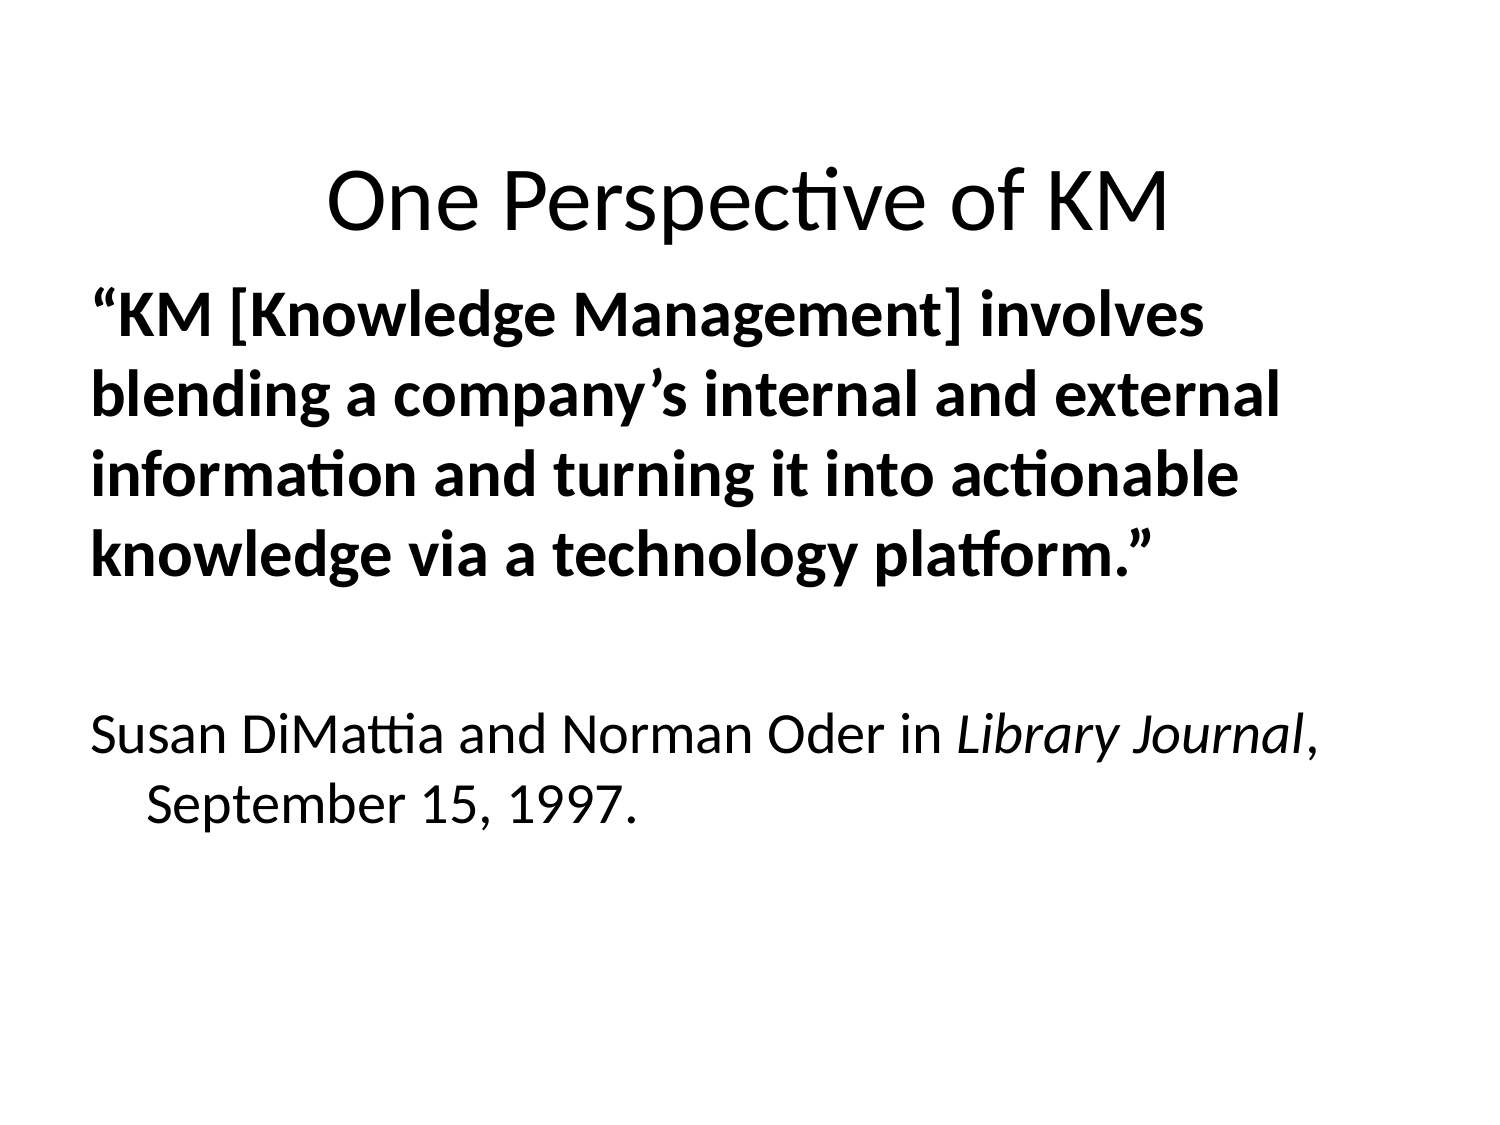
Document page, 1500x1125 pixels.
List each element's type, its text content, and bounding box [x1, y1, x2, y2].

title One Perspective of KM [112, 131, 1388, 257]
list “KM [Knowledge Management] involves blending a company’s internal and external information and turning it into actionable knowledge via a technology platform.” Susan DiMattia and Norman Oder in Library Journal, September 15, 1997. [75, 262, 1425, 1005]
